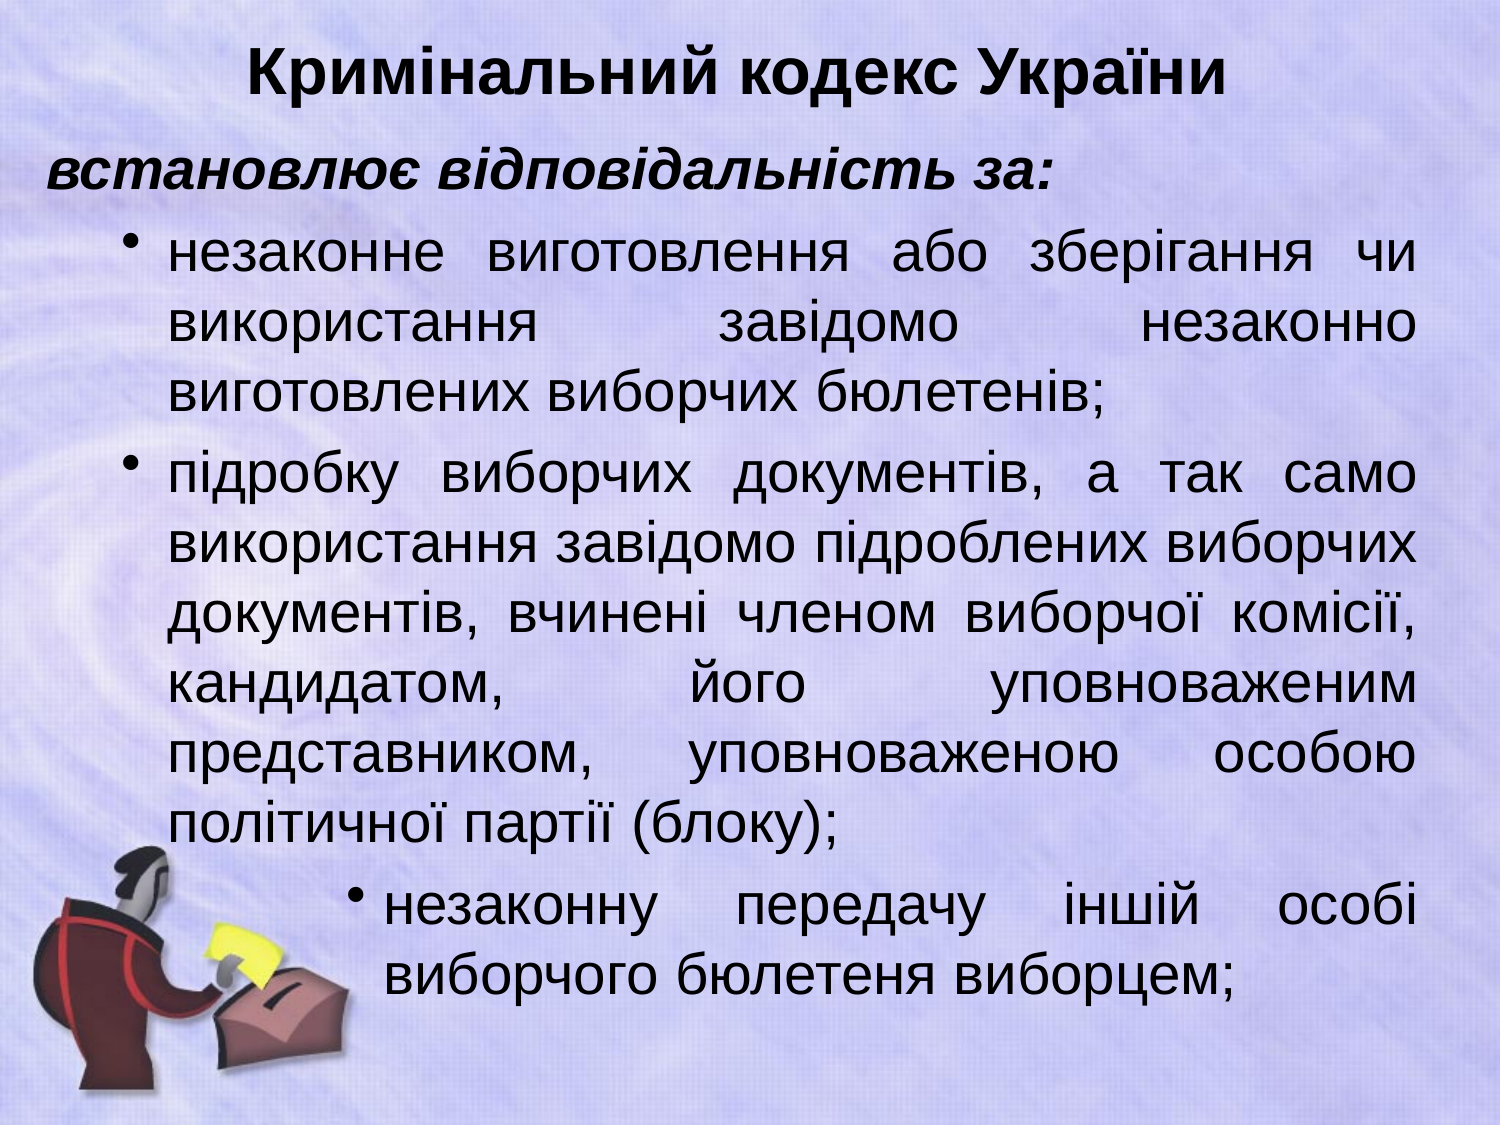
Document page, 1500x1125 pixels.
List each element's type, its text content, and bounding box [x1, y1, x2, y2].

title Кримінальний кодекс України [26, 0, 1468, 116]
picture [0, 0, 1500, 1125]
list встановлює відповідальність за: незаконне виготовлення або зберігання чи використання завідомо незаконно виготовлених виборчих бюлетенів; підробку виборчих документів, а так само використання завідомо підроблених виборчих документів, вчинені членом виборчої комісії, кандидатом, його уповноваженим представником, уповноваженою особою політичної партії (блоку); незаконну передачу іншій особі виборчого бюлетеня виборцем; [30, 123, 1435, 1010]
